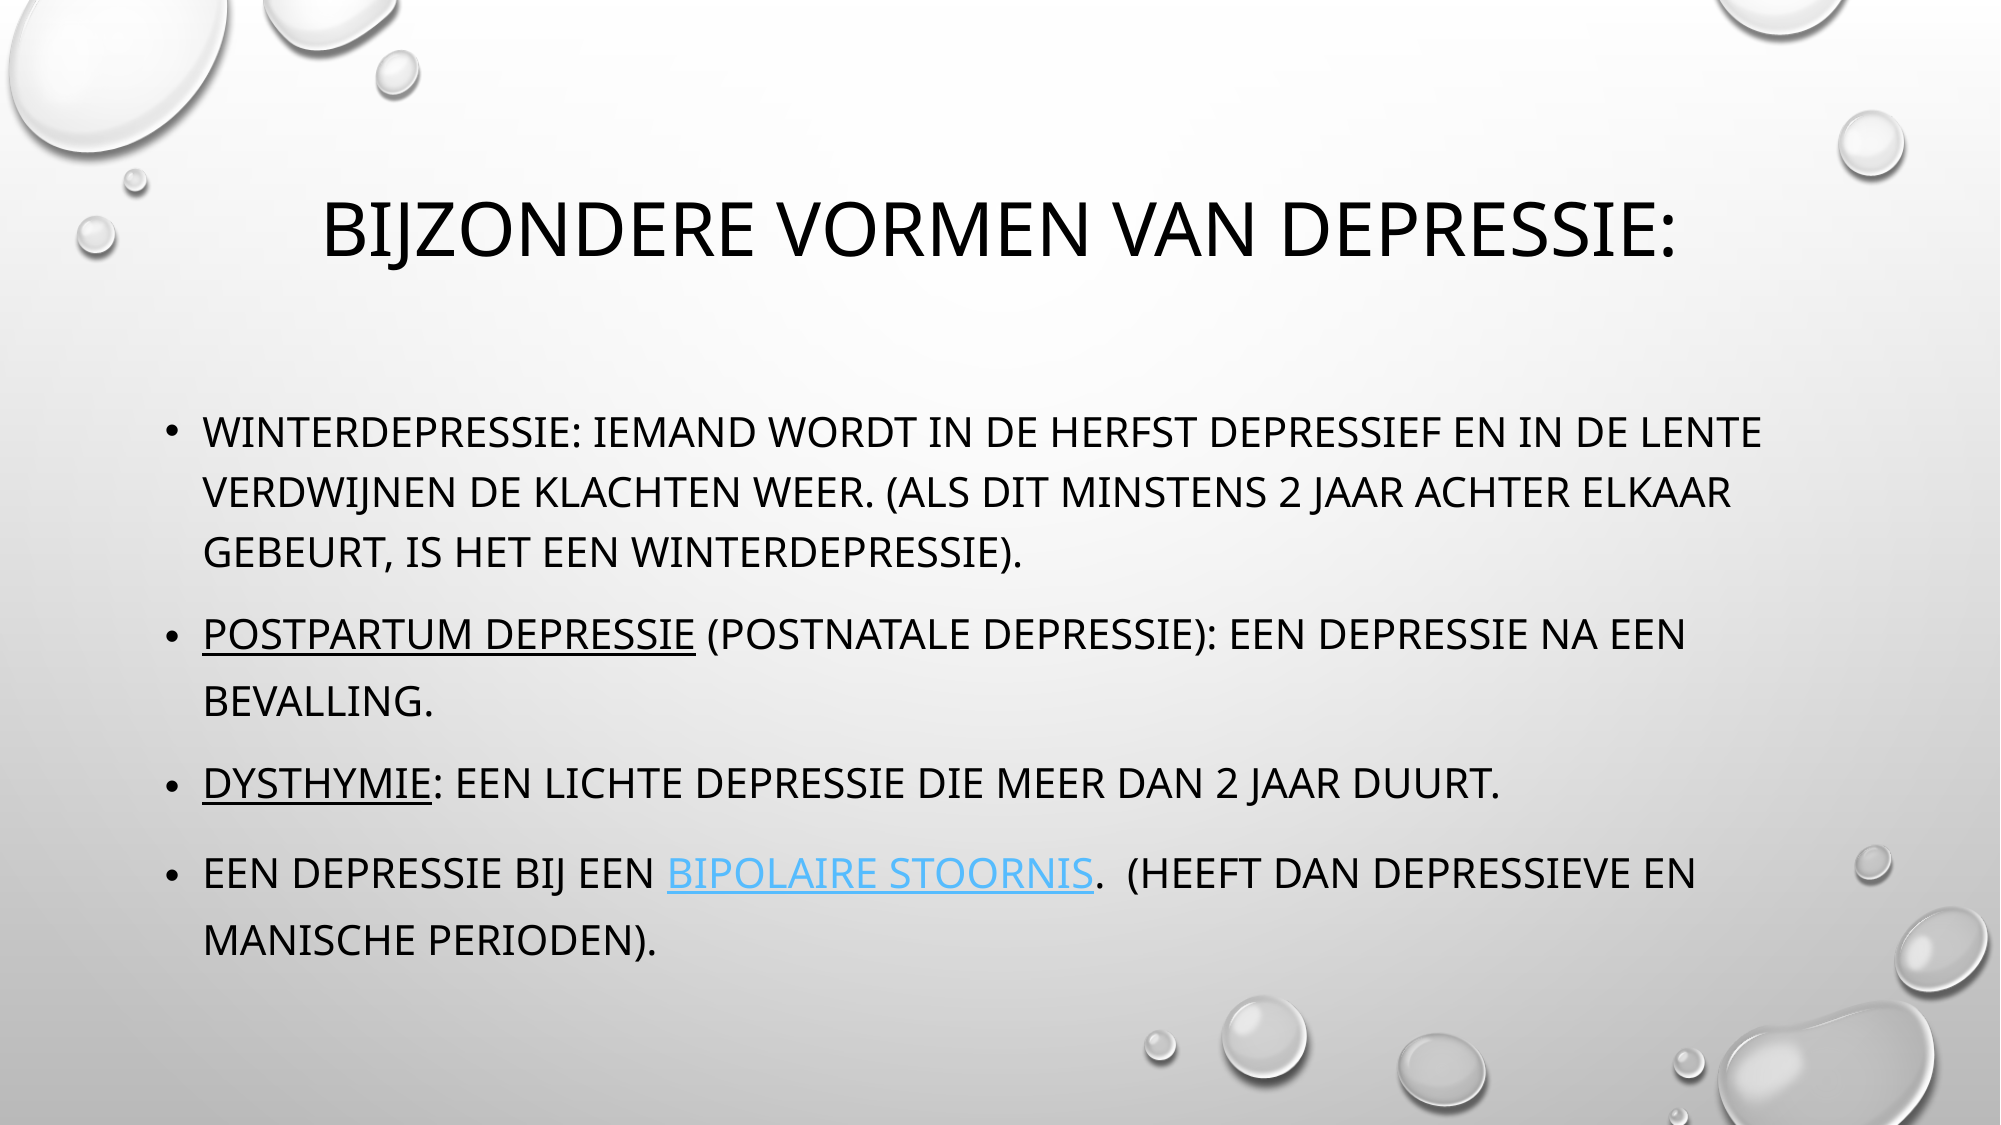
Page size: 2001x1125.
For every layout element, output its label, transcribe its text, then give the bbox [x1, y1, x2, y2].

picture [0, 0, 2000, 1125]
title Bijzondere vormen van depressie: [149, 101, 1851, 364]
list Winterdepressie: iemand wordt in de herfst depressief en in de lente verdwijnen de klachten weer. (Als dit minstens 2 jaar achter elkaar gebeurt, is het een winterdepressie). Postpartum depressie (postnatale depressie): een depressie na een bevalling. Dysthymie: een lichte depressie die meer dan 2 jaar duurt. Een depressie bij een bipolaire stoornis. (heeft dan depressieve en manische perioden). [149, 388, 1850, 950]
